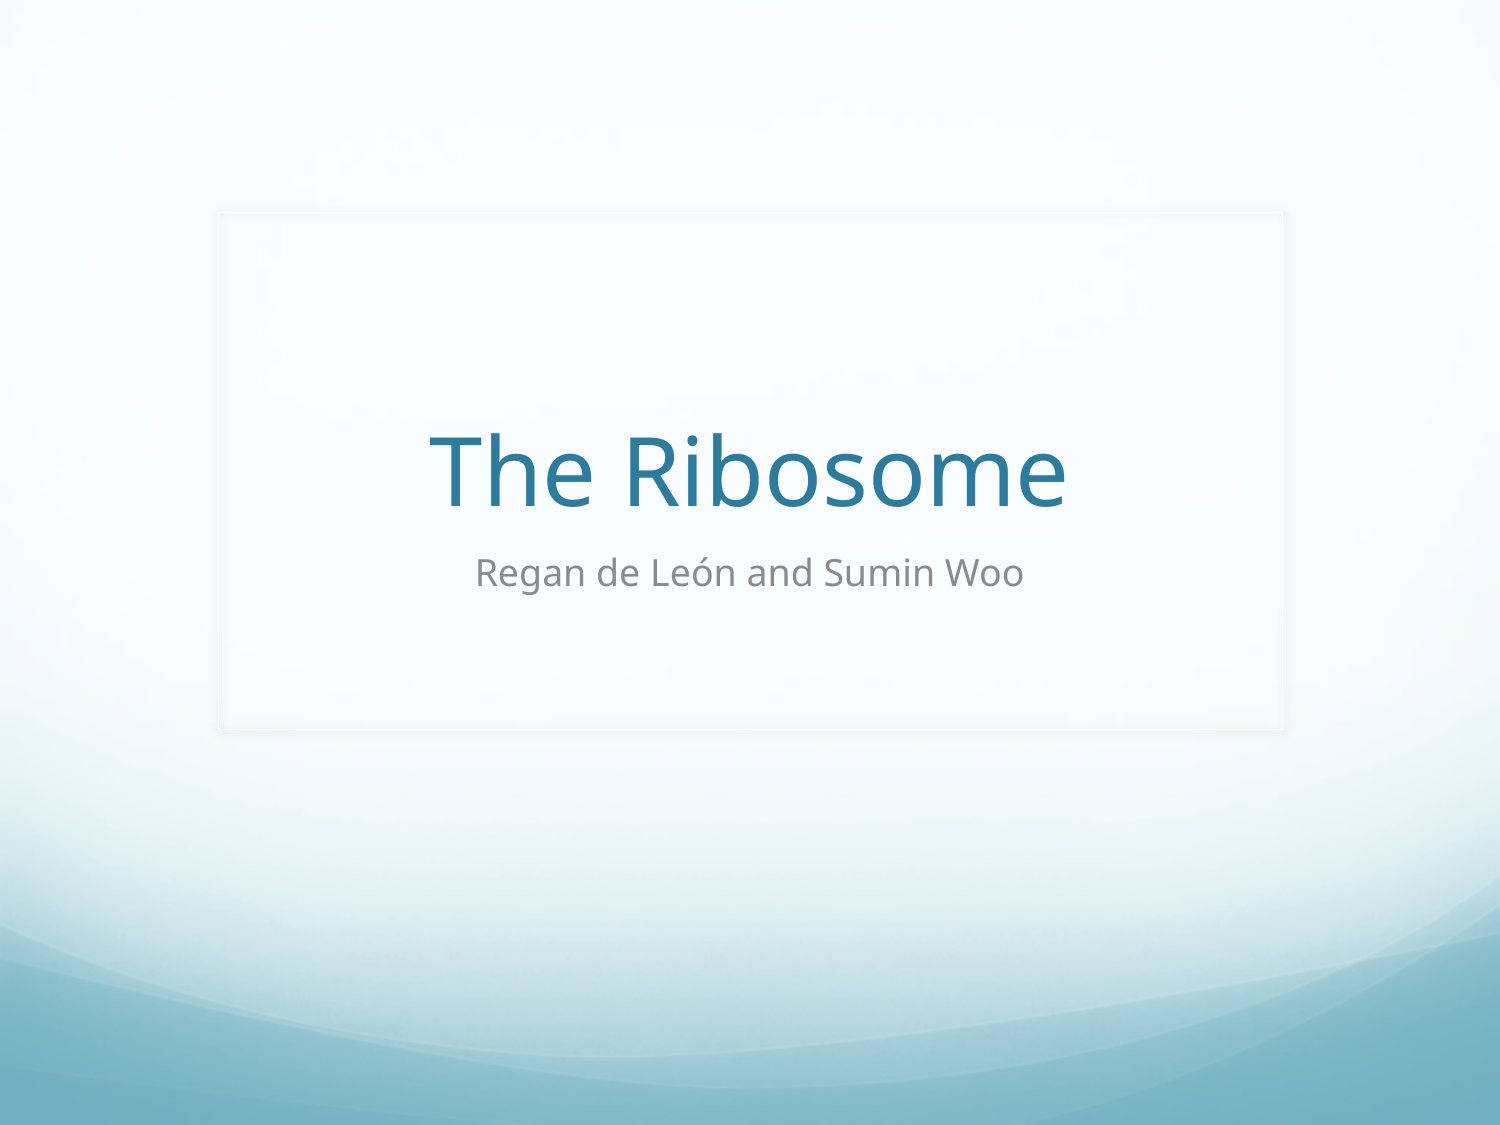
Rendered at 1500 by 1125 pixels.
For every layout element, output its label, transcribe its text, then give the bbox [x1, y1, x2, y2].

subtitle Regan de León and Sumin Woo [217, 541, 1283, 692]
title The Ribosome [217, 249, 1283, 533]
